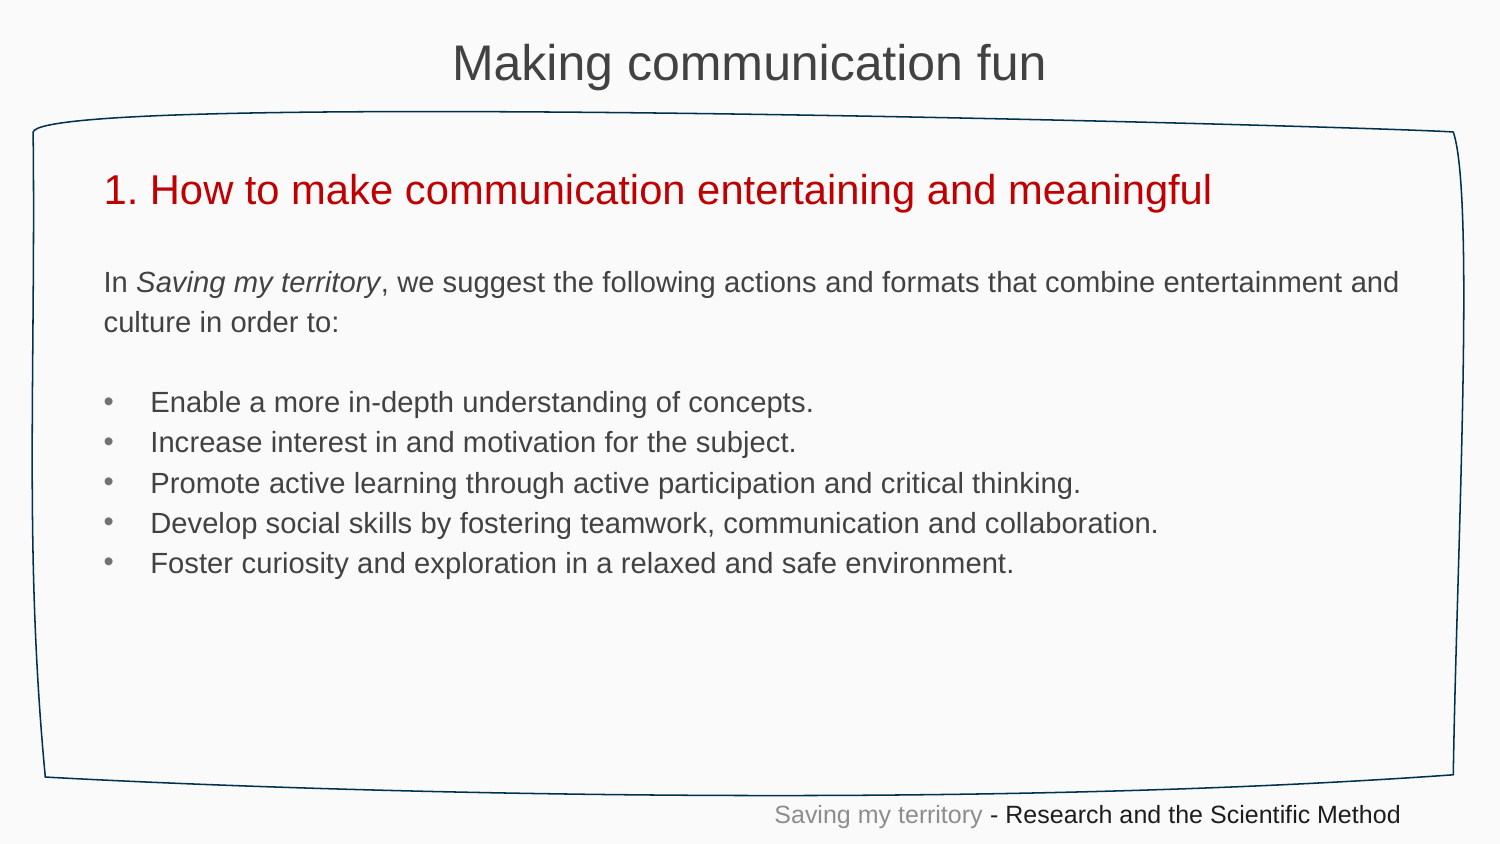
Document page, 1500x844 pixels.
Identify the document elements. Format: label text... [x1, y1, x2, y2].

text_box [32, 111, 1464, 790]
text_box Saving my territory - Research and the Scientific Method [88, 790, 1417, 844]
text_box Making communication fun [0, 20, 1499, 106]
text_box In Saving my territory, we suggest the following actions and formats that combine entertainment and culture in order to: Enable a more in-depth understanding of concepts. Increase interest in and motivation for the subject. Promote active learning through active participation and critical thinking. Develop social skills by fostering teamwork, communication and collaboration. Foster curiosity and exploration in a relaxed and safe environment. [88, 242, 1417, 747]
text_box 1. How to make communication entertaining and meaningful [88, 147, 1417, 234]
